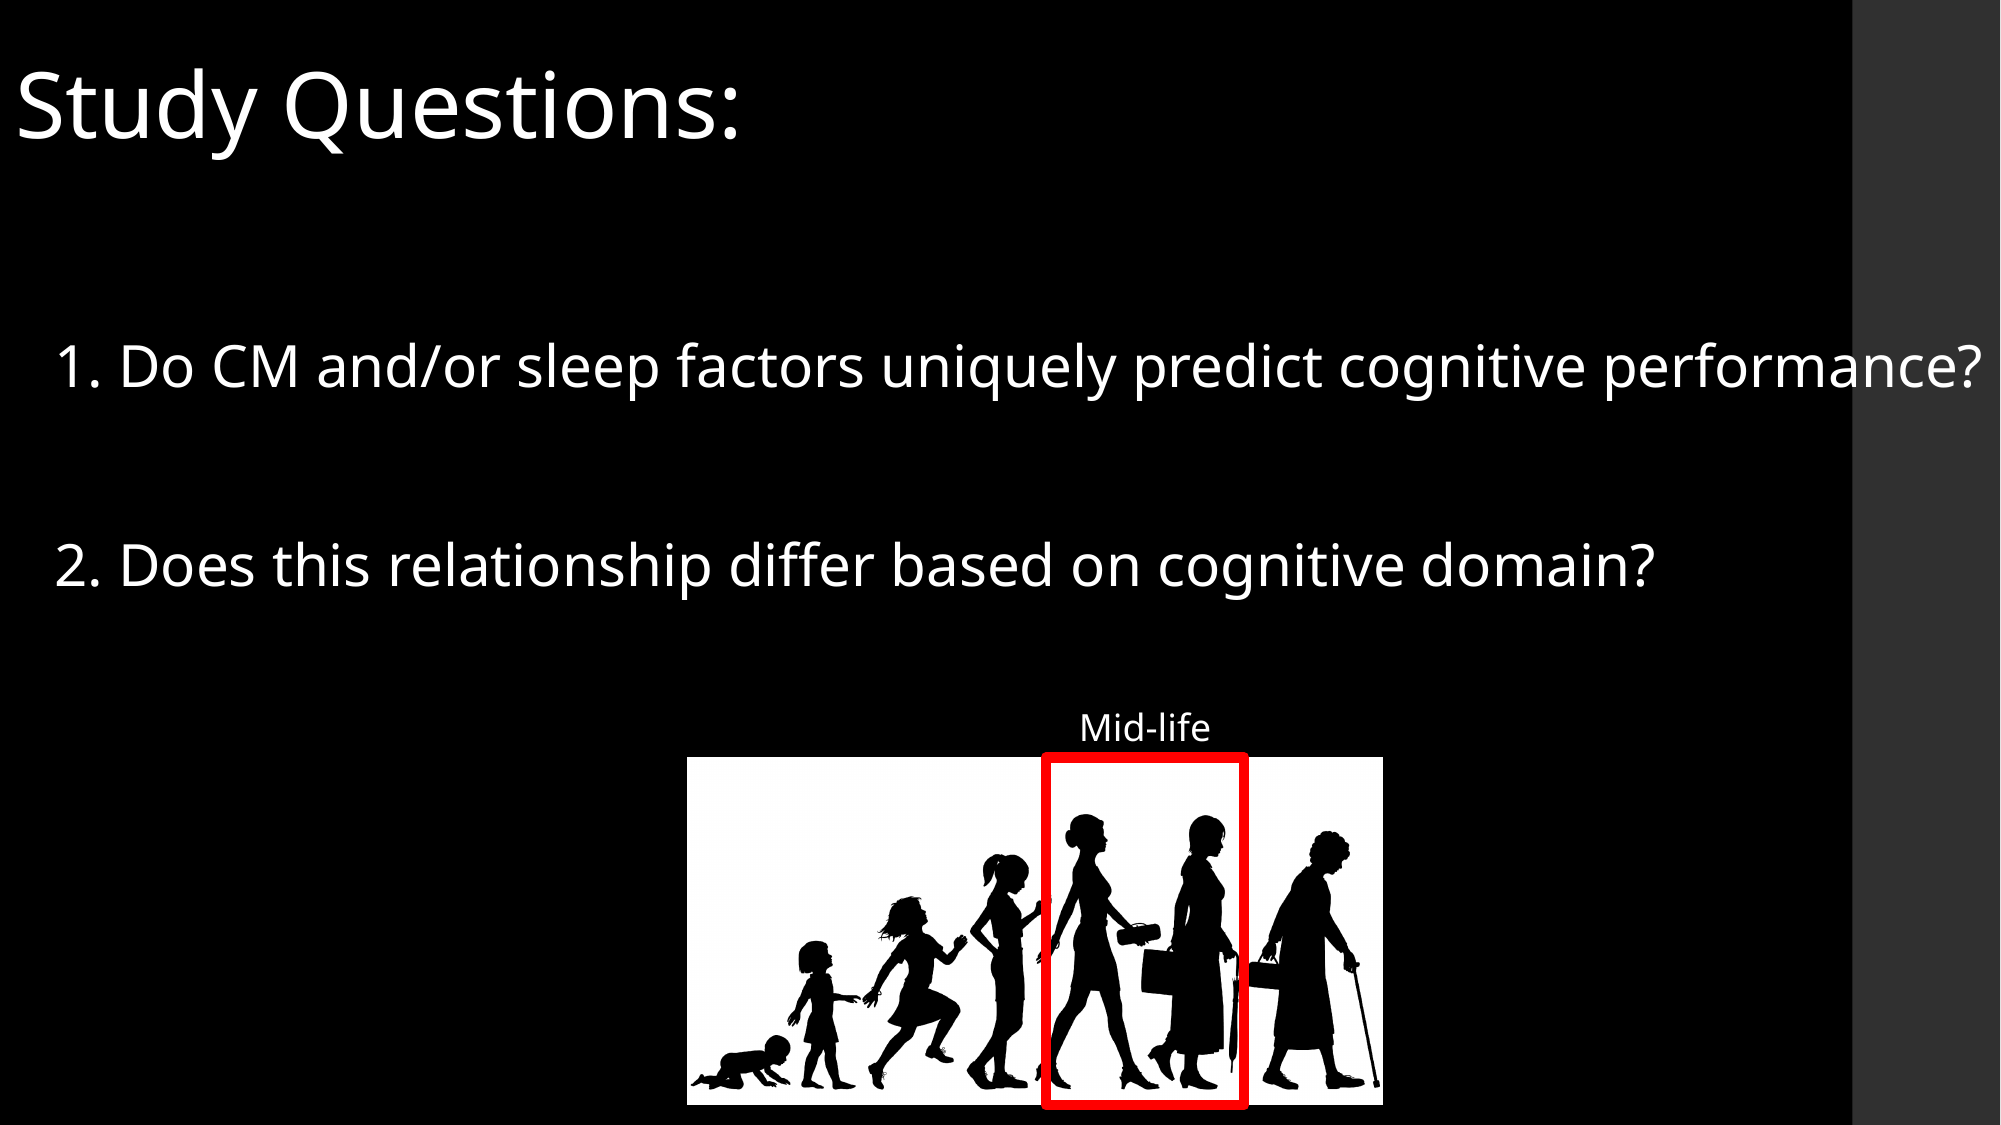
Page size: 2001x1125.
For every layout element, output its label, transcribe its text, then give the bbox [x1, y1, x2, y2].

picture [687, 757, 1383, 1106]
list 1. Do CM and/or sleep factors uniquely predict cognitive performance? 2. Does this relationship differ based on cognitive domain? [39, 248, 2000, 976]
text_box Mid-life [937, 696, 1354, 755]
title Study Questions: [0, 0, 1590, 218]
